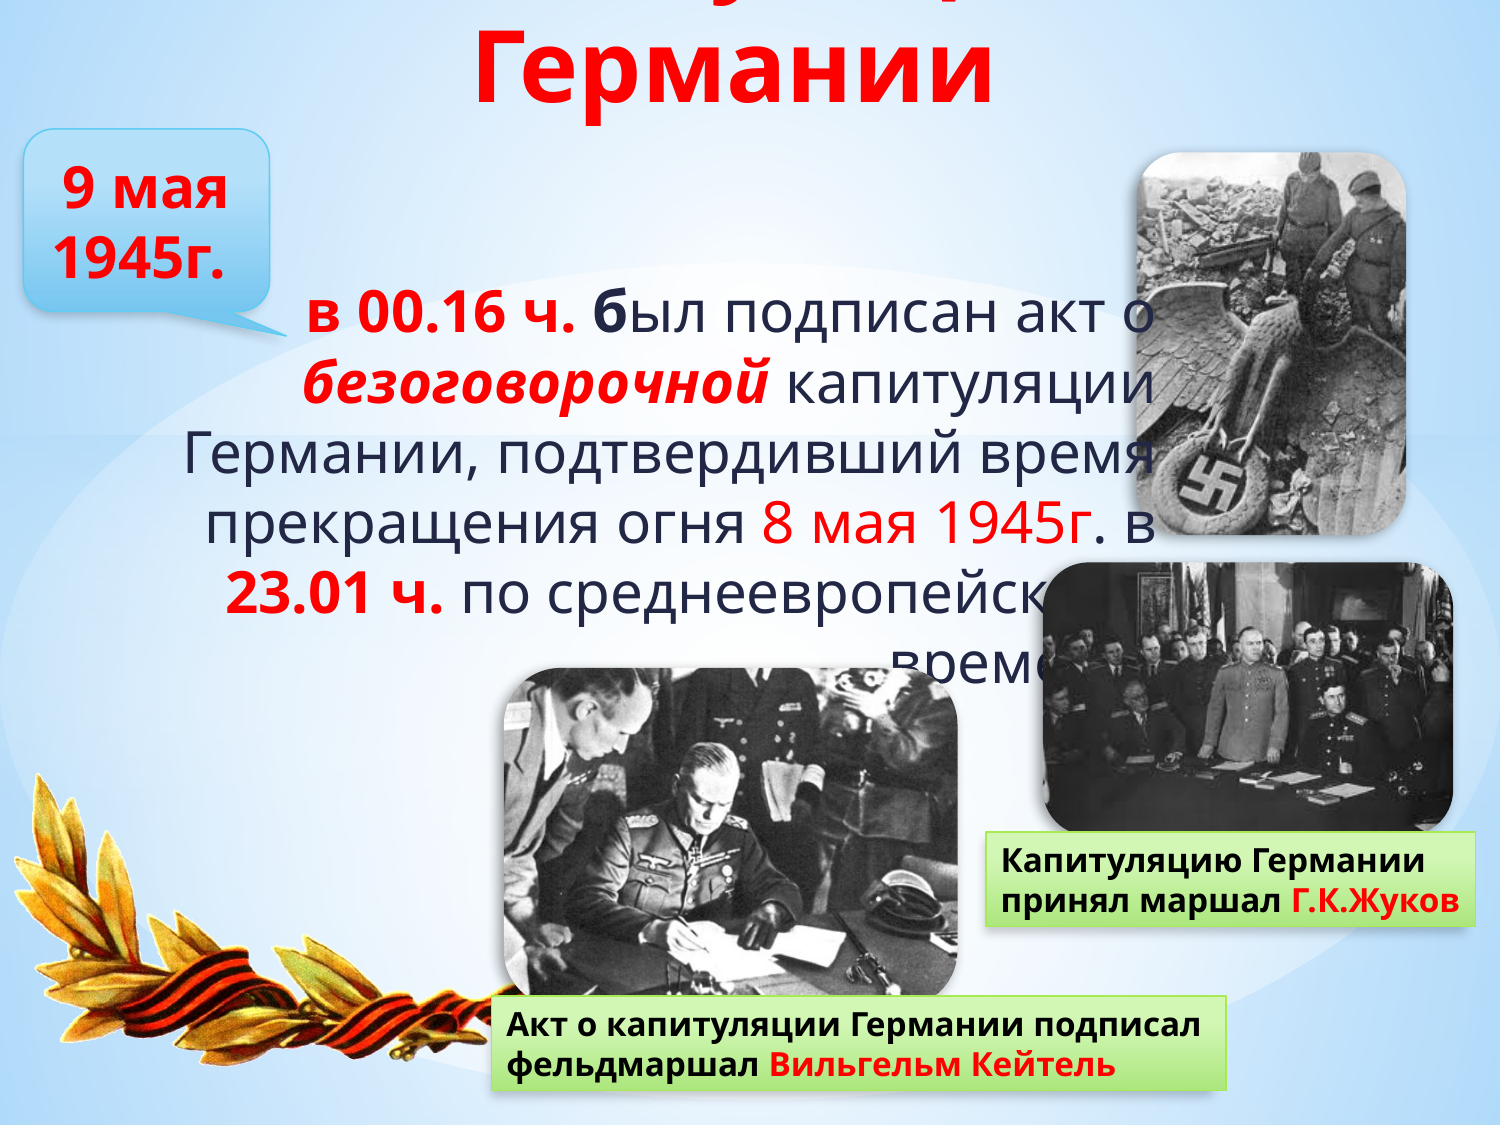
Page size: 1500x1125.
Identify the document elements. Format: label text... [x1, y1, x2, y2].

picture [0, 667, 958, 1082]
title Капитуляция Германии [70, 23, 1346, 130]
list в 00.16 ч. был подписан акт о безоговорочной капитуляции Германии, подтвердивший время прекращения огня 8 мая 1945г. в 23.01 ч. по среднеевропейскому времени. [70, 257, 1172, 680]
text_box 9 мая 1945г. [22, 128, 271, 313]
picture [1136, 152, 1407, 536]
text_box Капитуляцию Германии принял маршал Г.К.Жуков [985, 831, 1476, 927]
text_box Акт о капитуляции Германии подписал фельдмаршал Вильгельм Кейтель [655, 995, 1227, 1091]
picture [1042, 562, 1454, 836]
